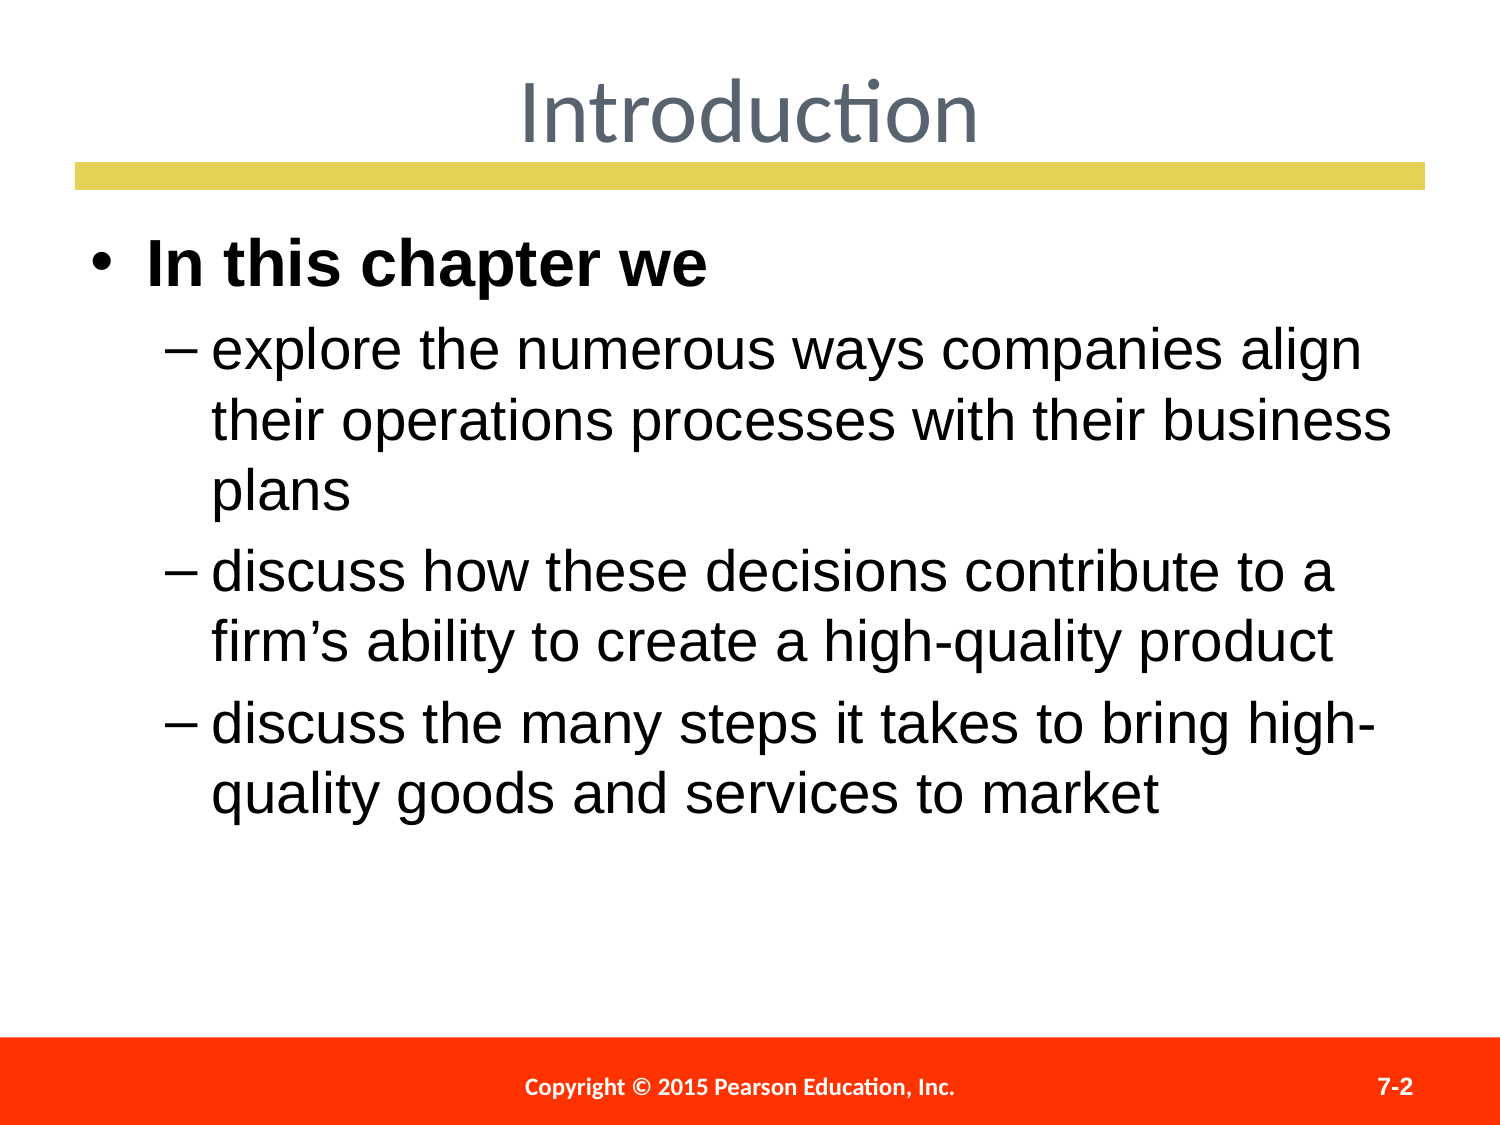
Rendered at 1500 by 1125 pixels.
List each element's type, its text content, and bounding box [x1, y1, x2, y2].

list In this chapter we explore the numerous ways companies align their operations processes with their business plans discuss how these decisions contribute to a firm’s ability to create a high-quality product discuss the many steps it takes to bring high-quality goods and services to market [74, 212, 1426, 1006]
title Introduction [74, 12, 1426, 201]
